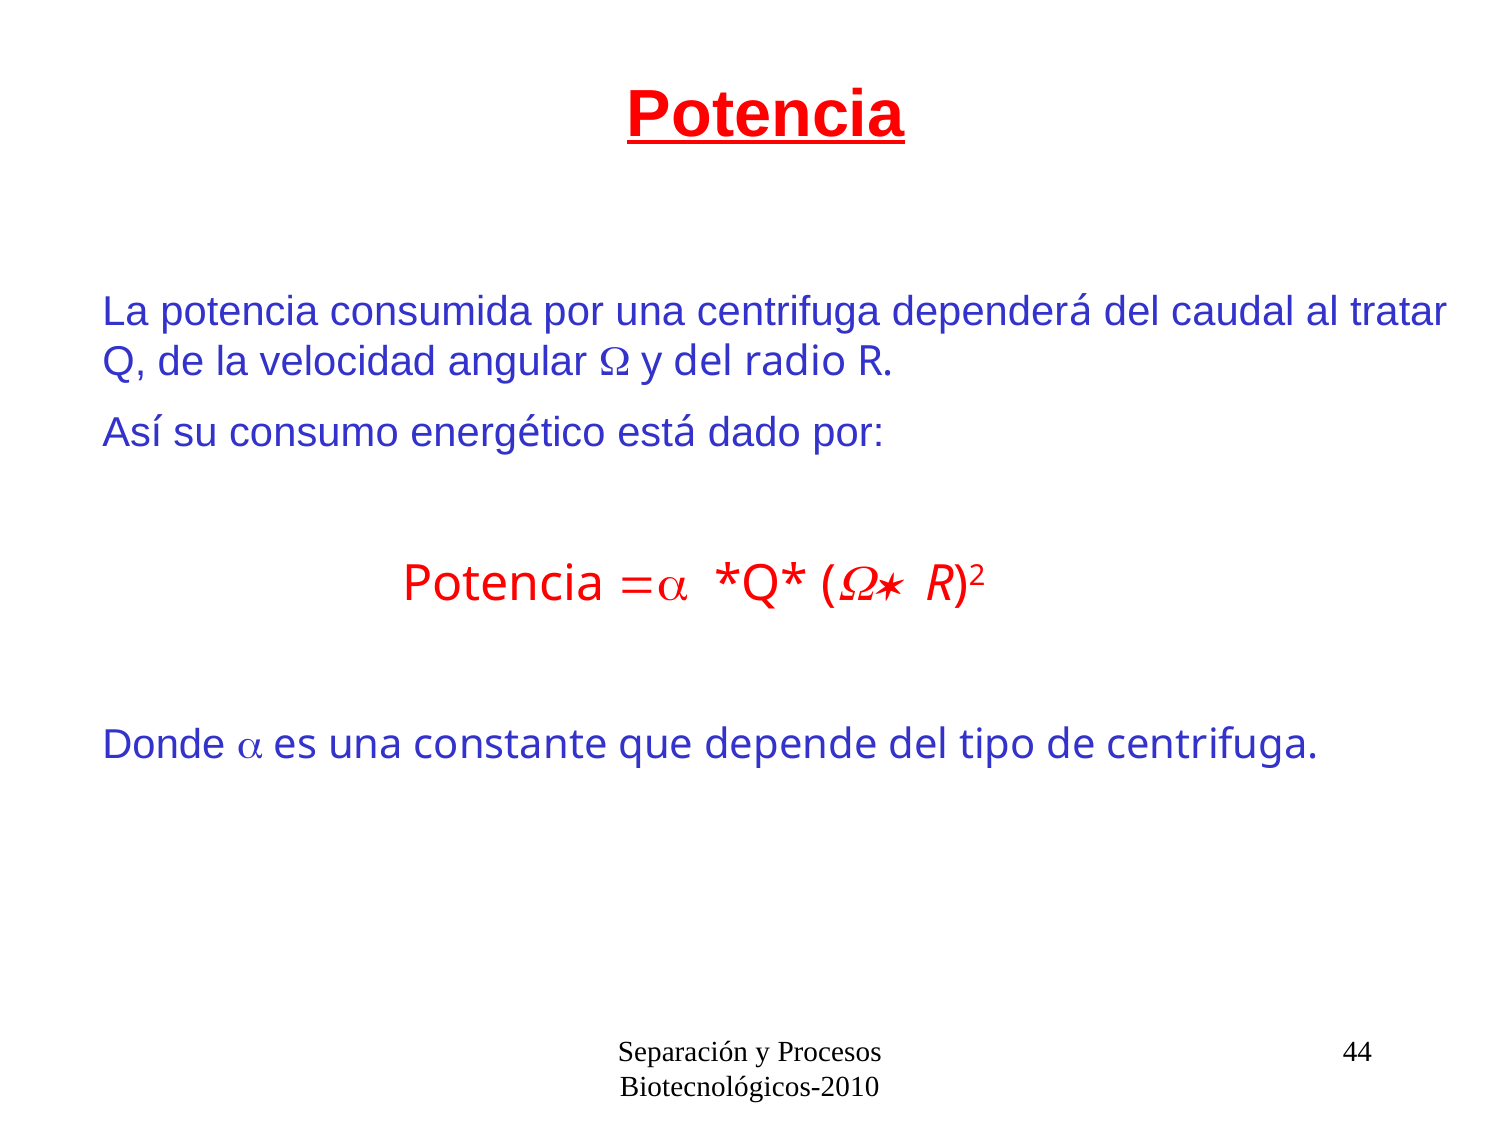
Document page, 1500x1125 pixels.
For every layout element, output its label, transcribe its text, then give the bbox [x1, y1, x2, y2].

slide_number 44 [1074, 1024, 1388, 1101]
footer Separación y Procesos Biotecnológicos-2010 [512, 1024, 988, 1101]
text_box Potencia La potencia consumida por una centrifuga dependerá del caudal al tratar Q, de la velocidad angular W y del radio R. Así su consumo energético está dado por: Potencia =a *Q* (W* R)2 Donde a es una constante que depende del tipo de centrifuga. [87, 62, 1463, 774]
